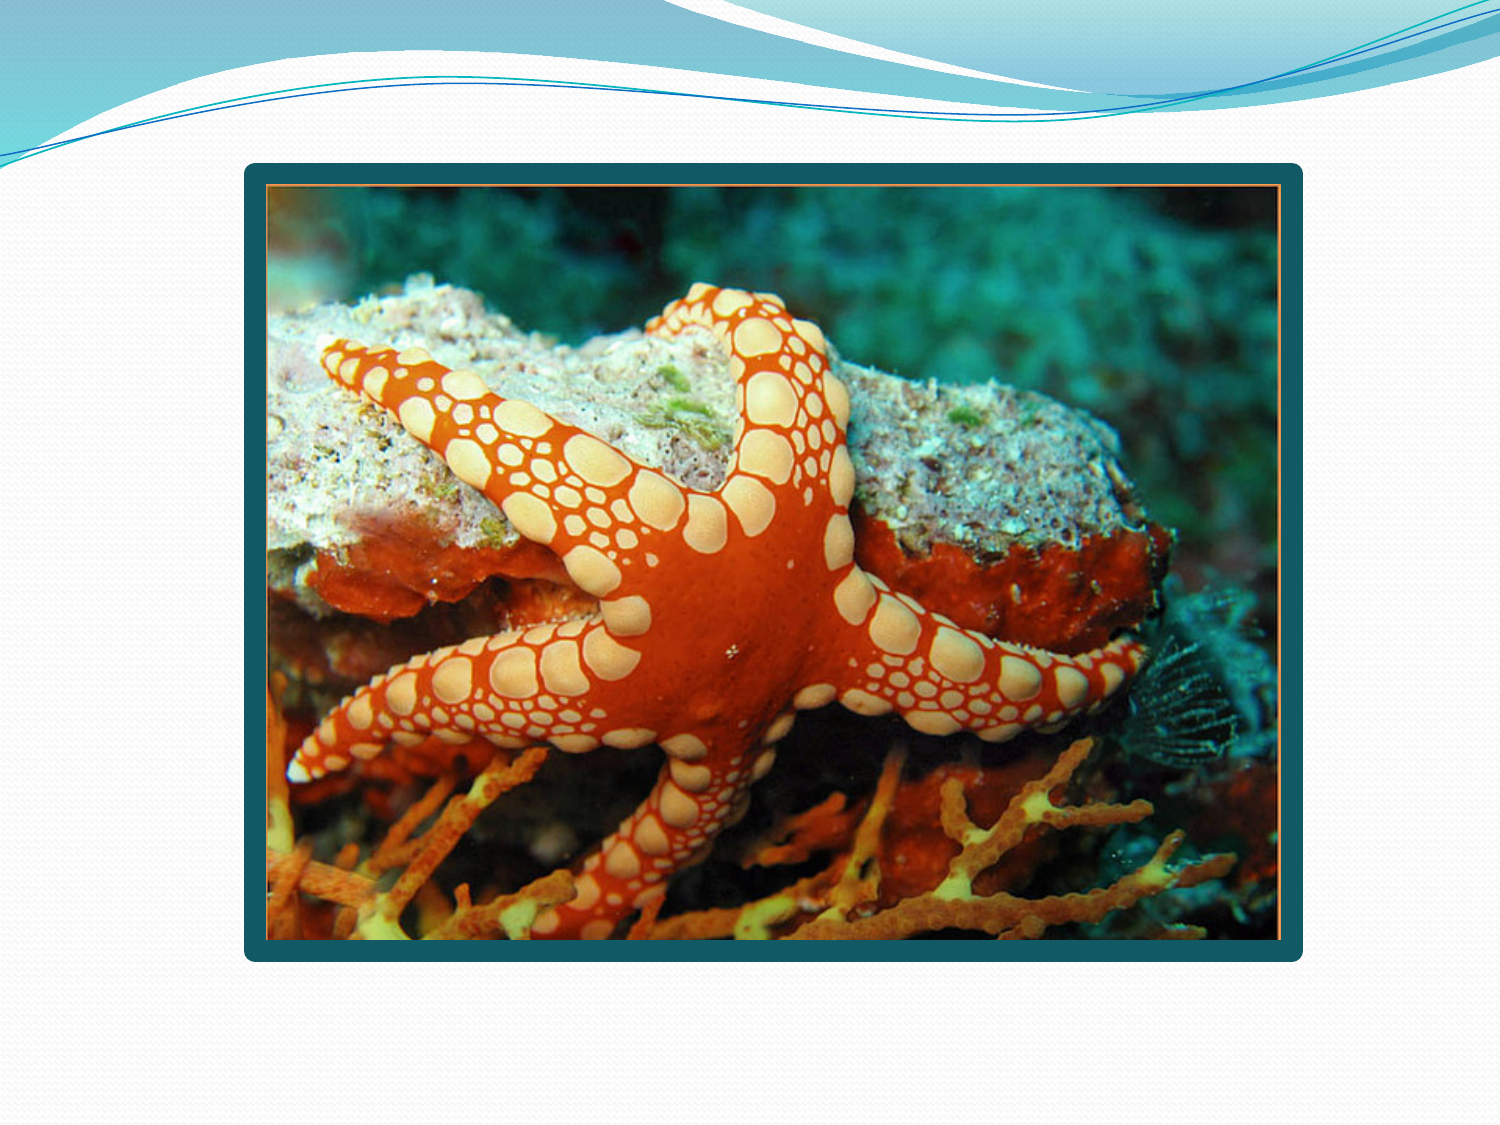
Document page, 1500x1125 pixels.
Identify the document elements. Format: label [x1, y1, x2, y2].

picture [265, 184, 1282, 941]
